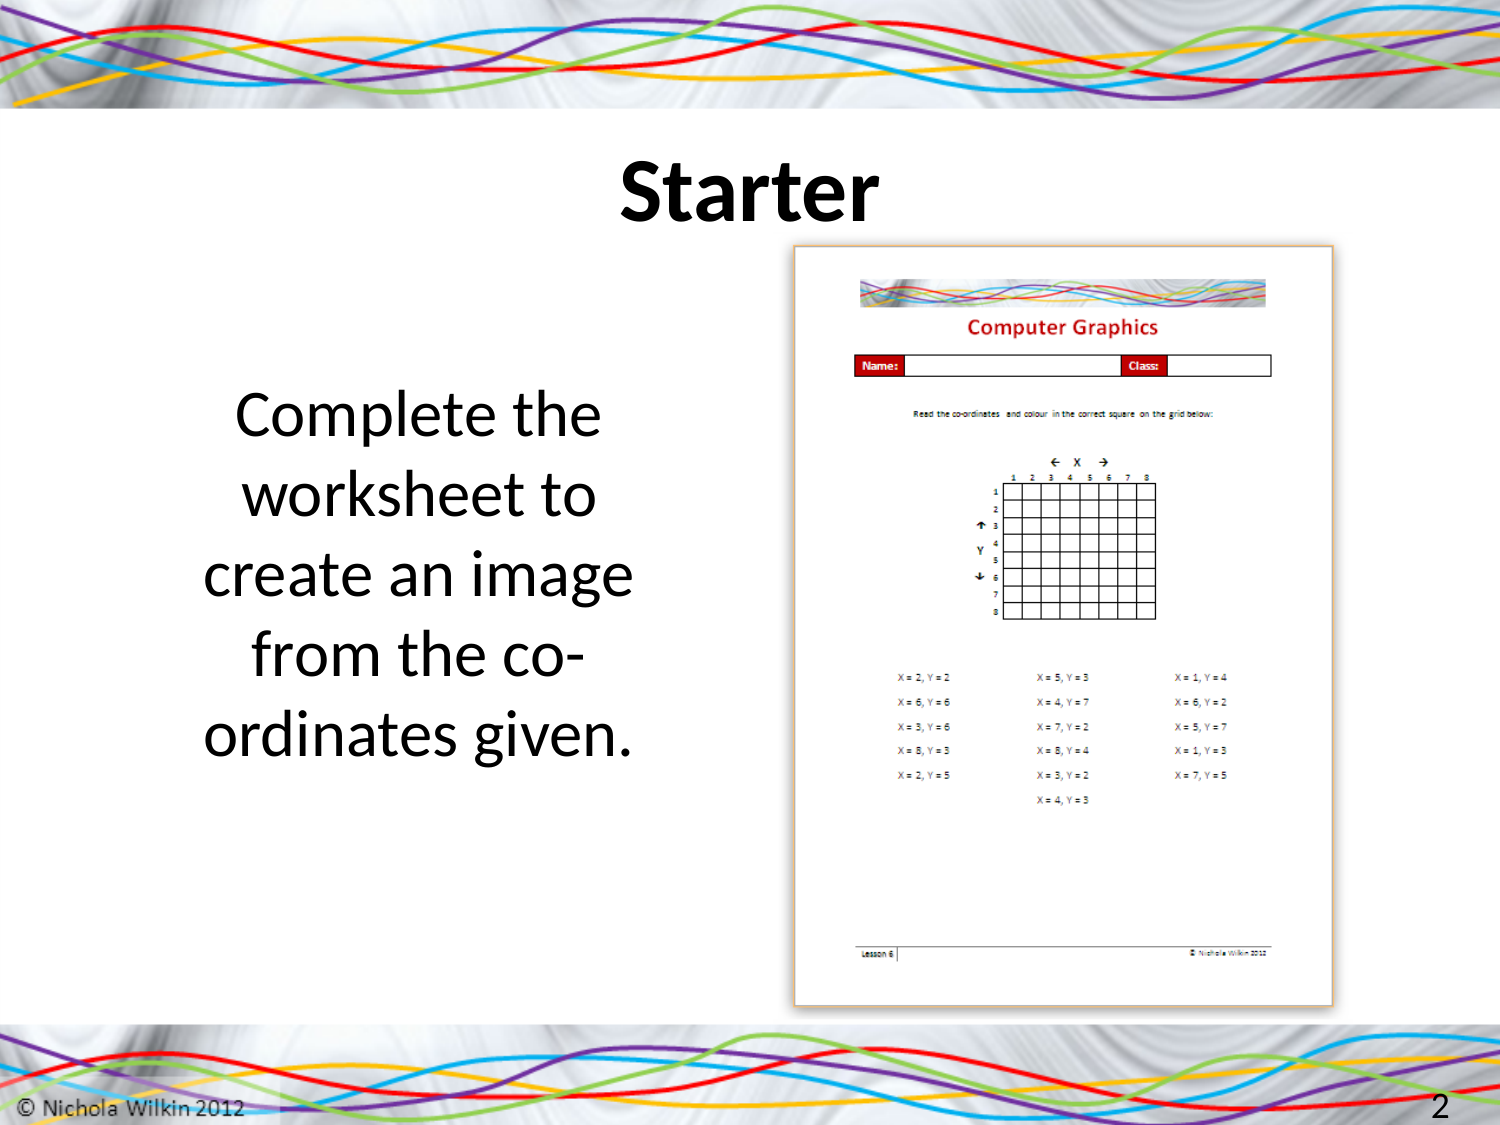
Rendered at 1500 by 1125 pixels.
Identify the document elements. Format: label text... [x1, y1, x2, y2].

title Starter [75, 113, 1425, 256]
list Complete the worksheet to create an image from the co-ordinates given. [147, 361, 691, 835]
slide_number 2 [1352, 1074, 1465, 1125]
picture [0, 0, 1500, 1125]
